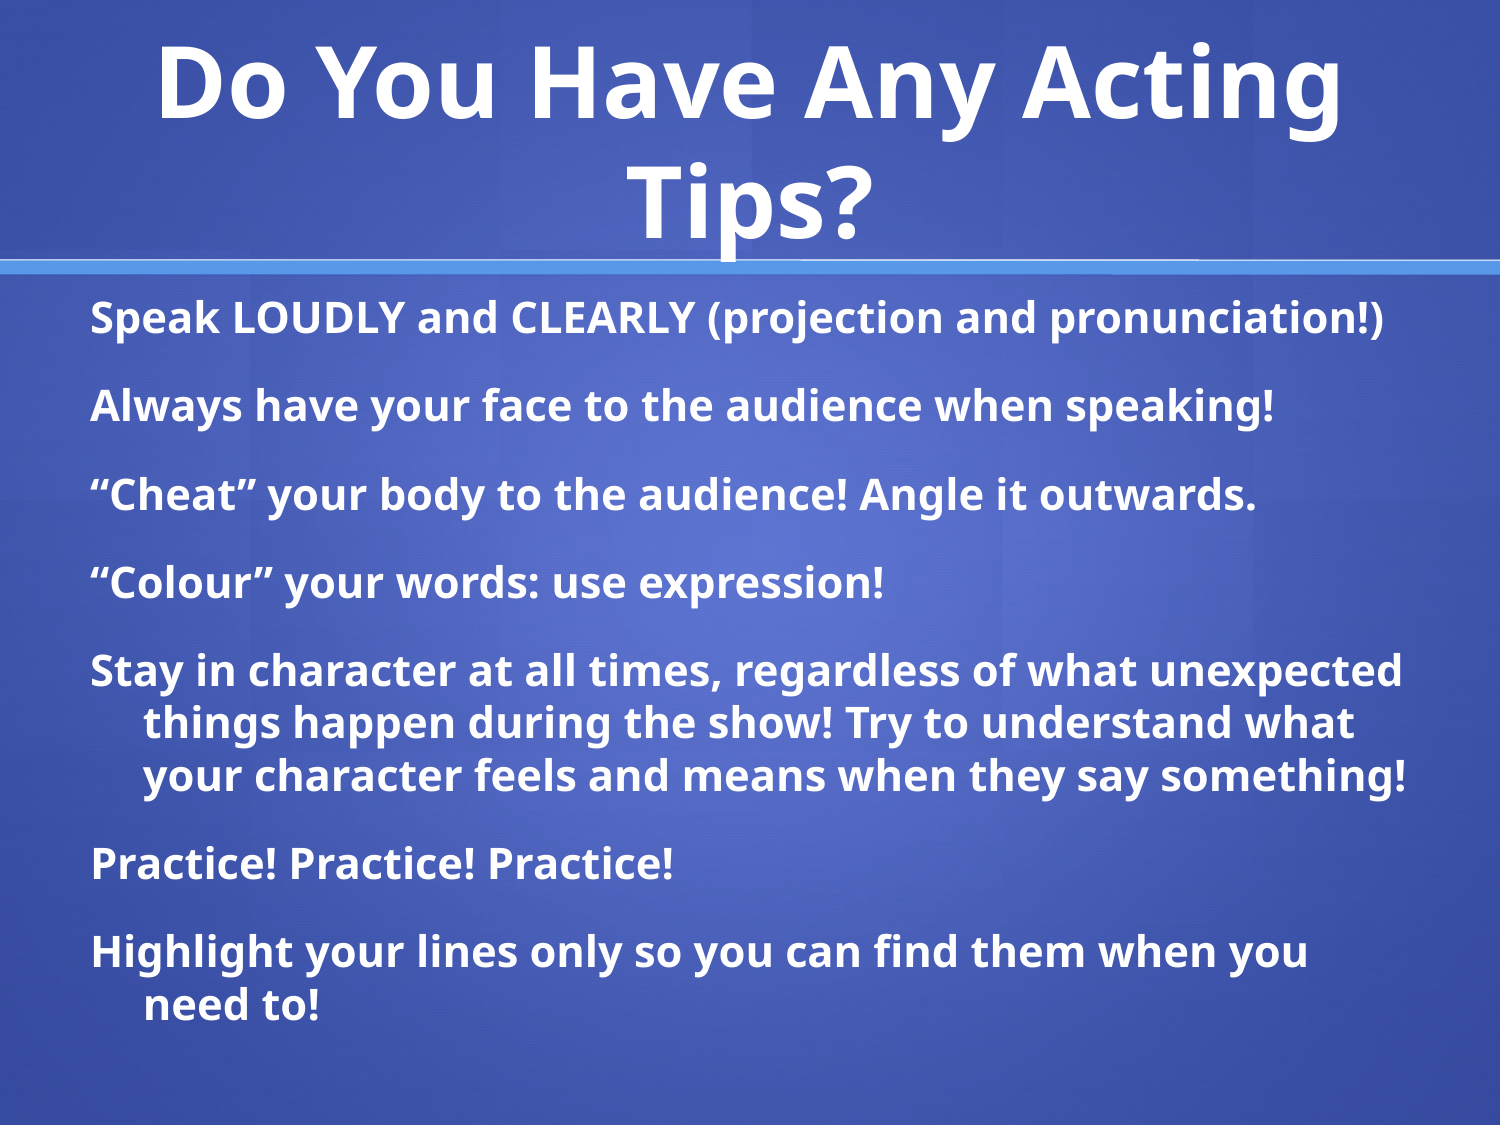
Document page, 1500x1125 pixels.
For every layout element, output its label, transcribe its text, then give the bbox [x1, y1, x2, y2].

list Speak LOUDLY and CLEARLY (projection and pronunciation!) Always have your face to the audience when speaking! “Cheat” your body to the audience! Angle it outwards. “Colour” your words: use expression! Stay in character at all times, regardless of what unexpected things happen during the show! Try to understand what your character feels and means when they say something! Practice! Practice! Practice! Highlight your lines only so you can find them when you need to! [75, 282, 1425, 1072]
title Do You Have Any Acting Tips? [75, 45, 1425, 233]
